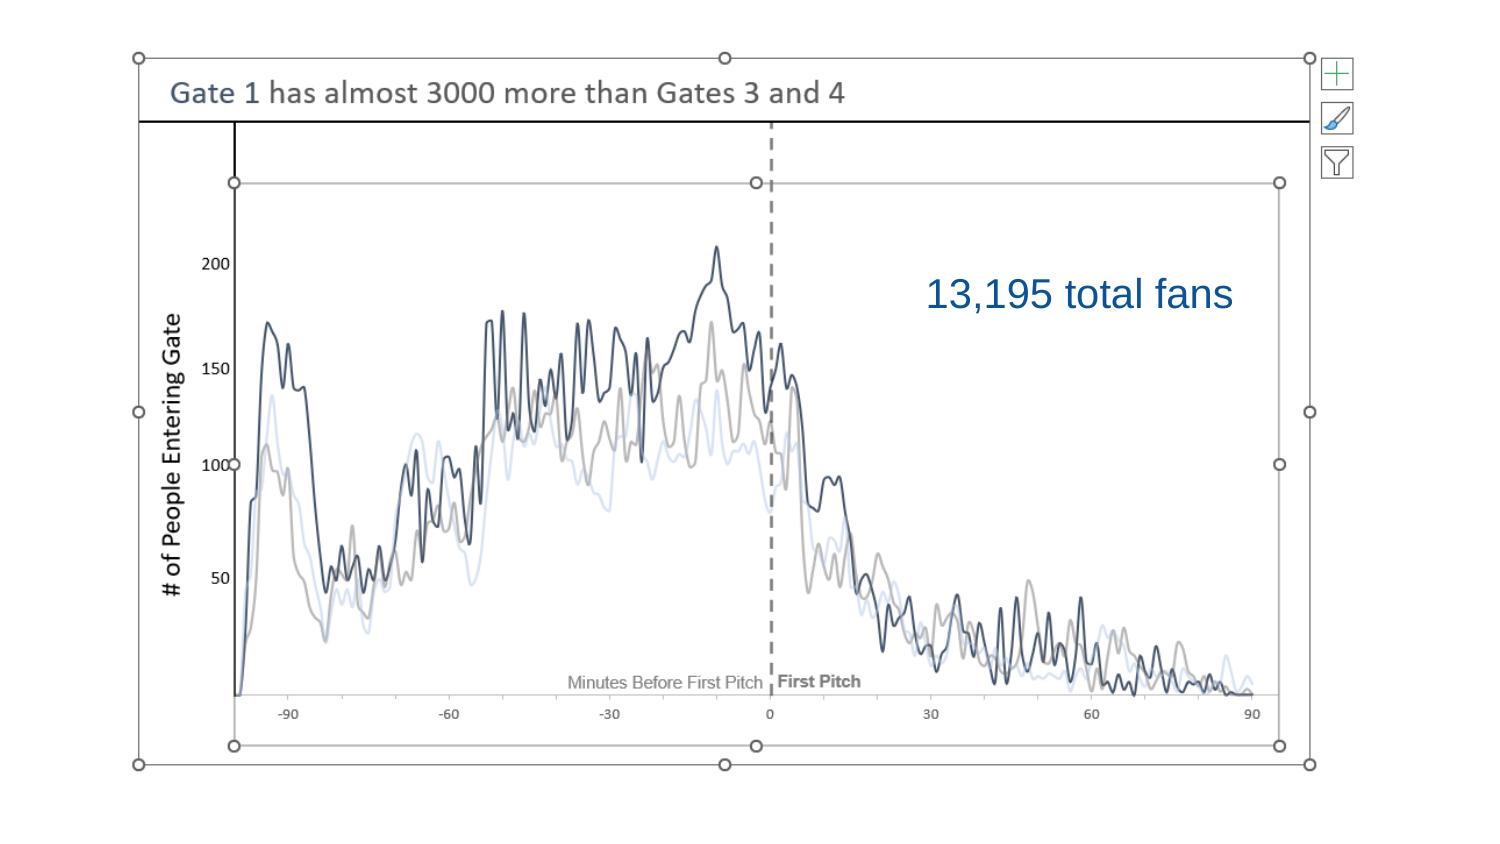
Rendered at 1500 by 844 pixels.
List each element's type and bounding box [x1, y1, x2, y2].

picture [108, 24, 1392, 819]
